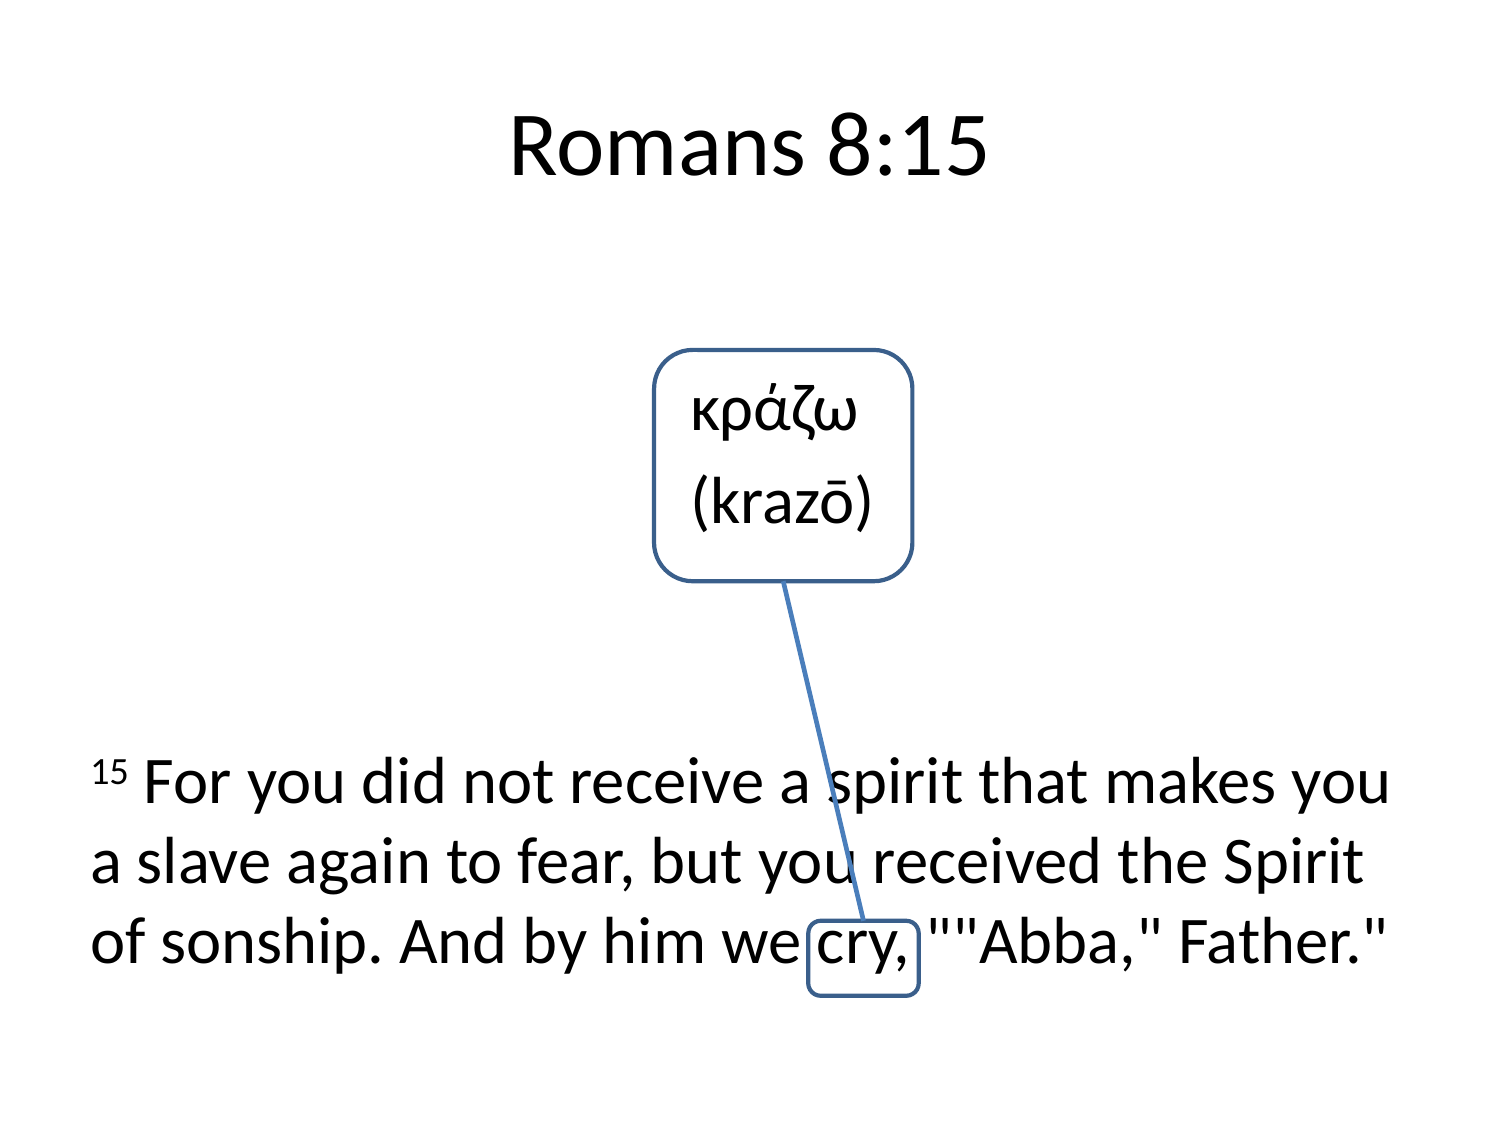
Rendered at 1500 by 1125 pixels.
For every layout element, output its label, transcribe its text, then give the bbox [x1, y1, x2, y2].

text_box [782, 580, 864, 921]
text_box [651, 347, 915, 584]
text_box [806, 918, 921, 998]
list κράζω (krazō) 15 For you did not receive a spirit that makes you a slave again to fear, but you received the Spirit of sonship. And by him we cry, ""Abba," Father." [75, 262, 1425, 1005]
title Romans 8:15 [75, 45, 1425, 233]
